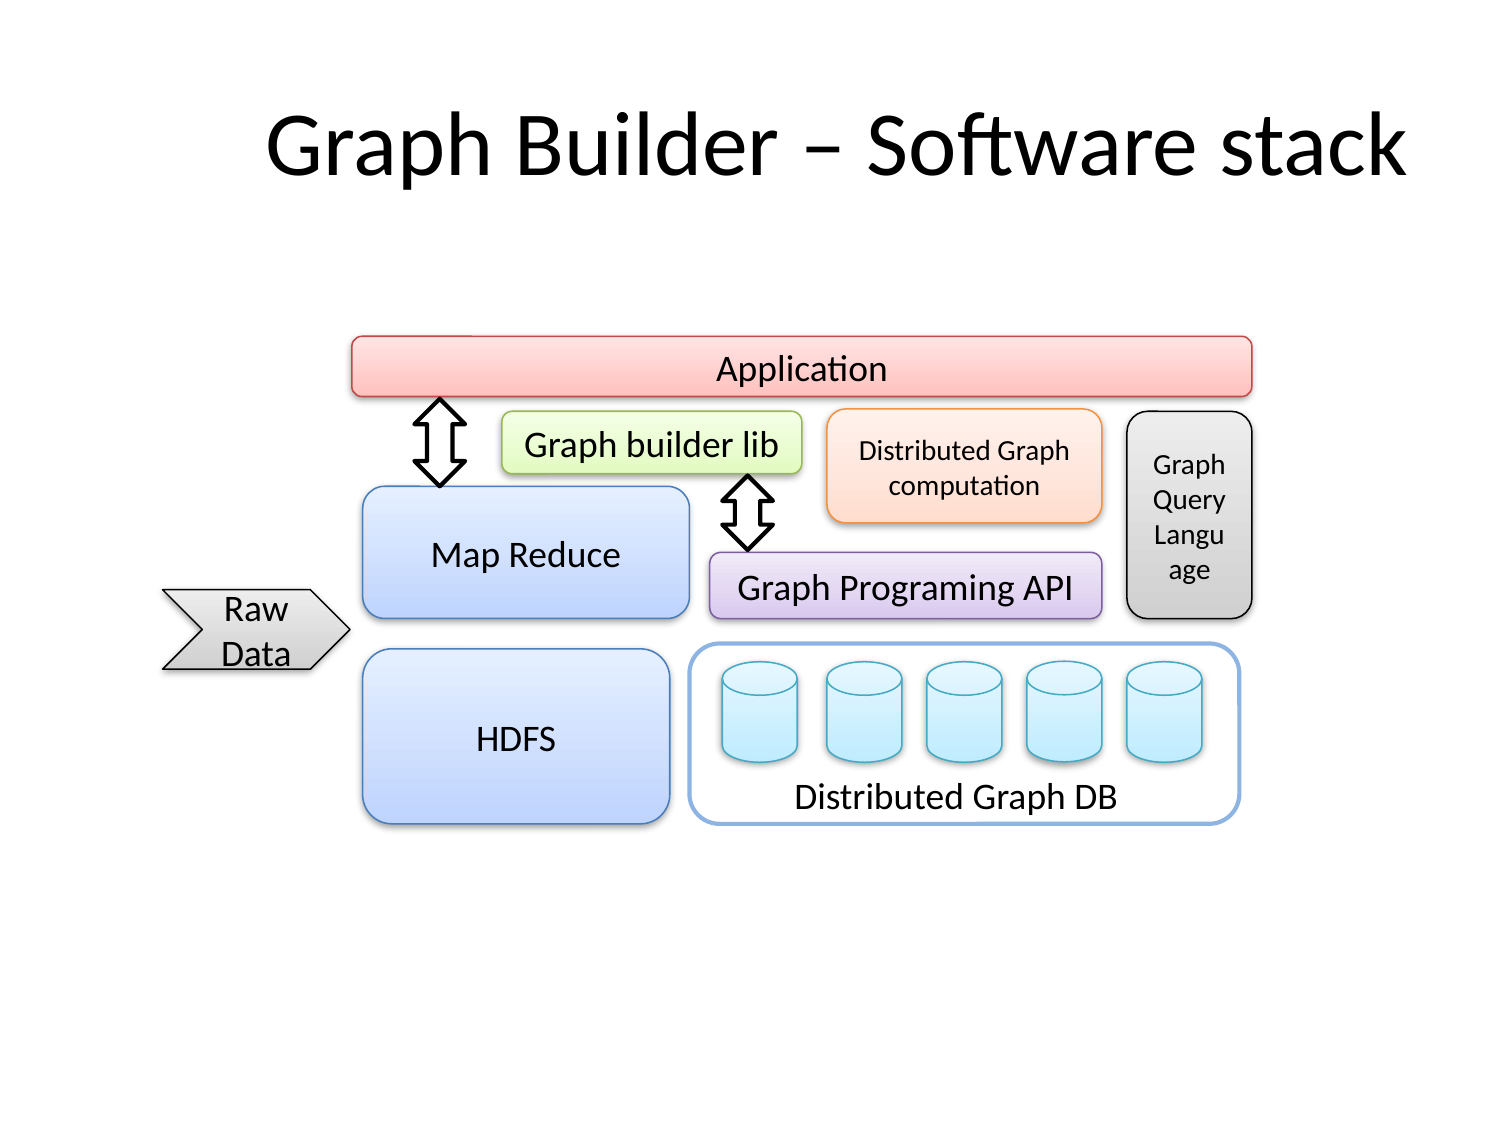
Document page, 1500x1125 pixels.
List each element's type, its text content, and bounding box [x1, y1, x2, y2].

text_box Raw Data [161, 588, 351, 670]
text_box Distributed Graph DB [779, 764, 1134, 825]
text_box Graph Programing API [708, 551, 1103, 620]
text_box HDFS [361, 648, 671, 825]
text_box [412, 396, 468, 489]
text_box [720, 473, 775, 553]
text_box Map Reduce [361, 485, 691, 620]
title Graph Builder – Software stack [75, 45, 1425, 233]
text_box Graph Query Language [1126, 410, 1253, 620]
text_box Graph builder lib [501, 410, 803, 475]
text_box Distributed Graph computation [826, 408, 1103, 524]
text_box Application [351, 335, 1253, 398]
text_box [687, 641, 1242, 826]
